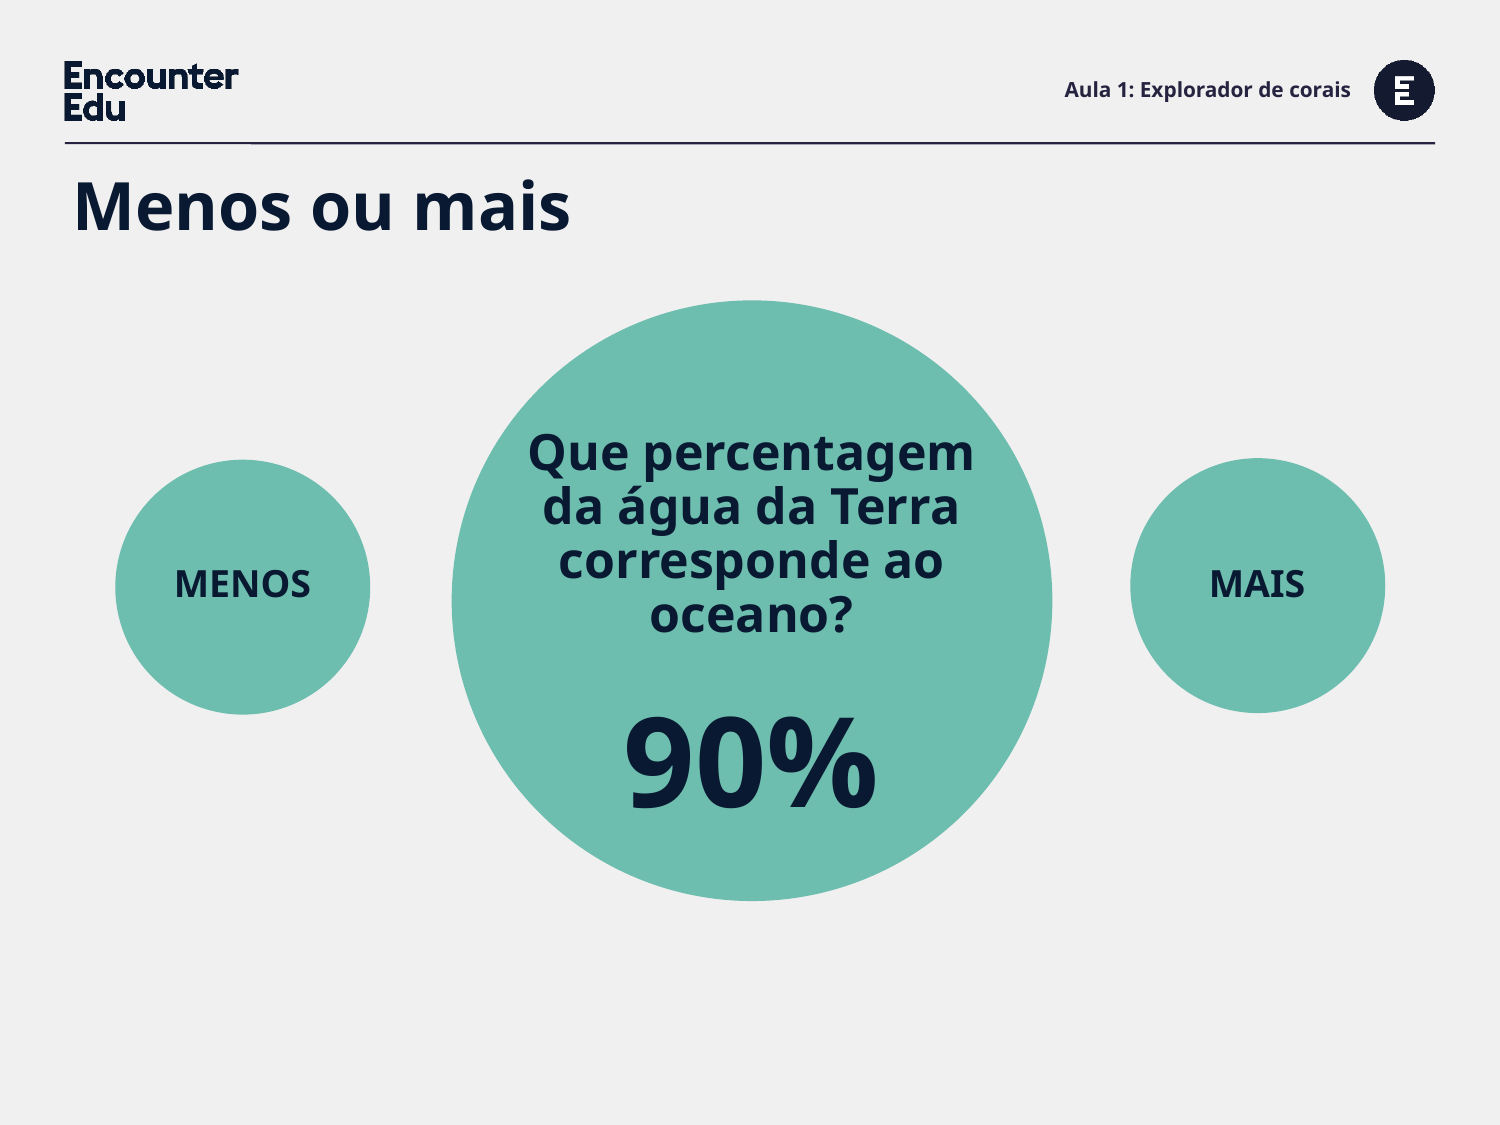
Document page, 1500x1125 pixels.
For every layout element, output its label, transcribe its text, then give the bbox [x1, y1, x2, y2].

list MENOS [64, 515, 421, 656]
title Aula 1: Explorador de corais [749, 67, 1359, 114]
text_box MAIS [1079, 516, 1435, 655]
list 90% [482, 691, 1021, 874]
picture [1372, 58, 1436, 122]
list Que percentagem da água da Terra corresponde ao oceano? [482, 419, 1021, 602]
text_box Menos ou mais [64, 156, 587, 252]
picture [60, 59, 243, 122]
